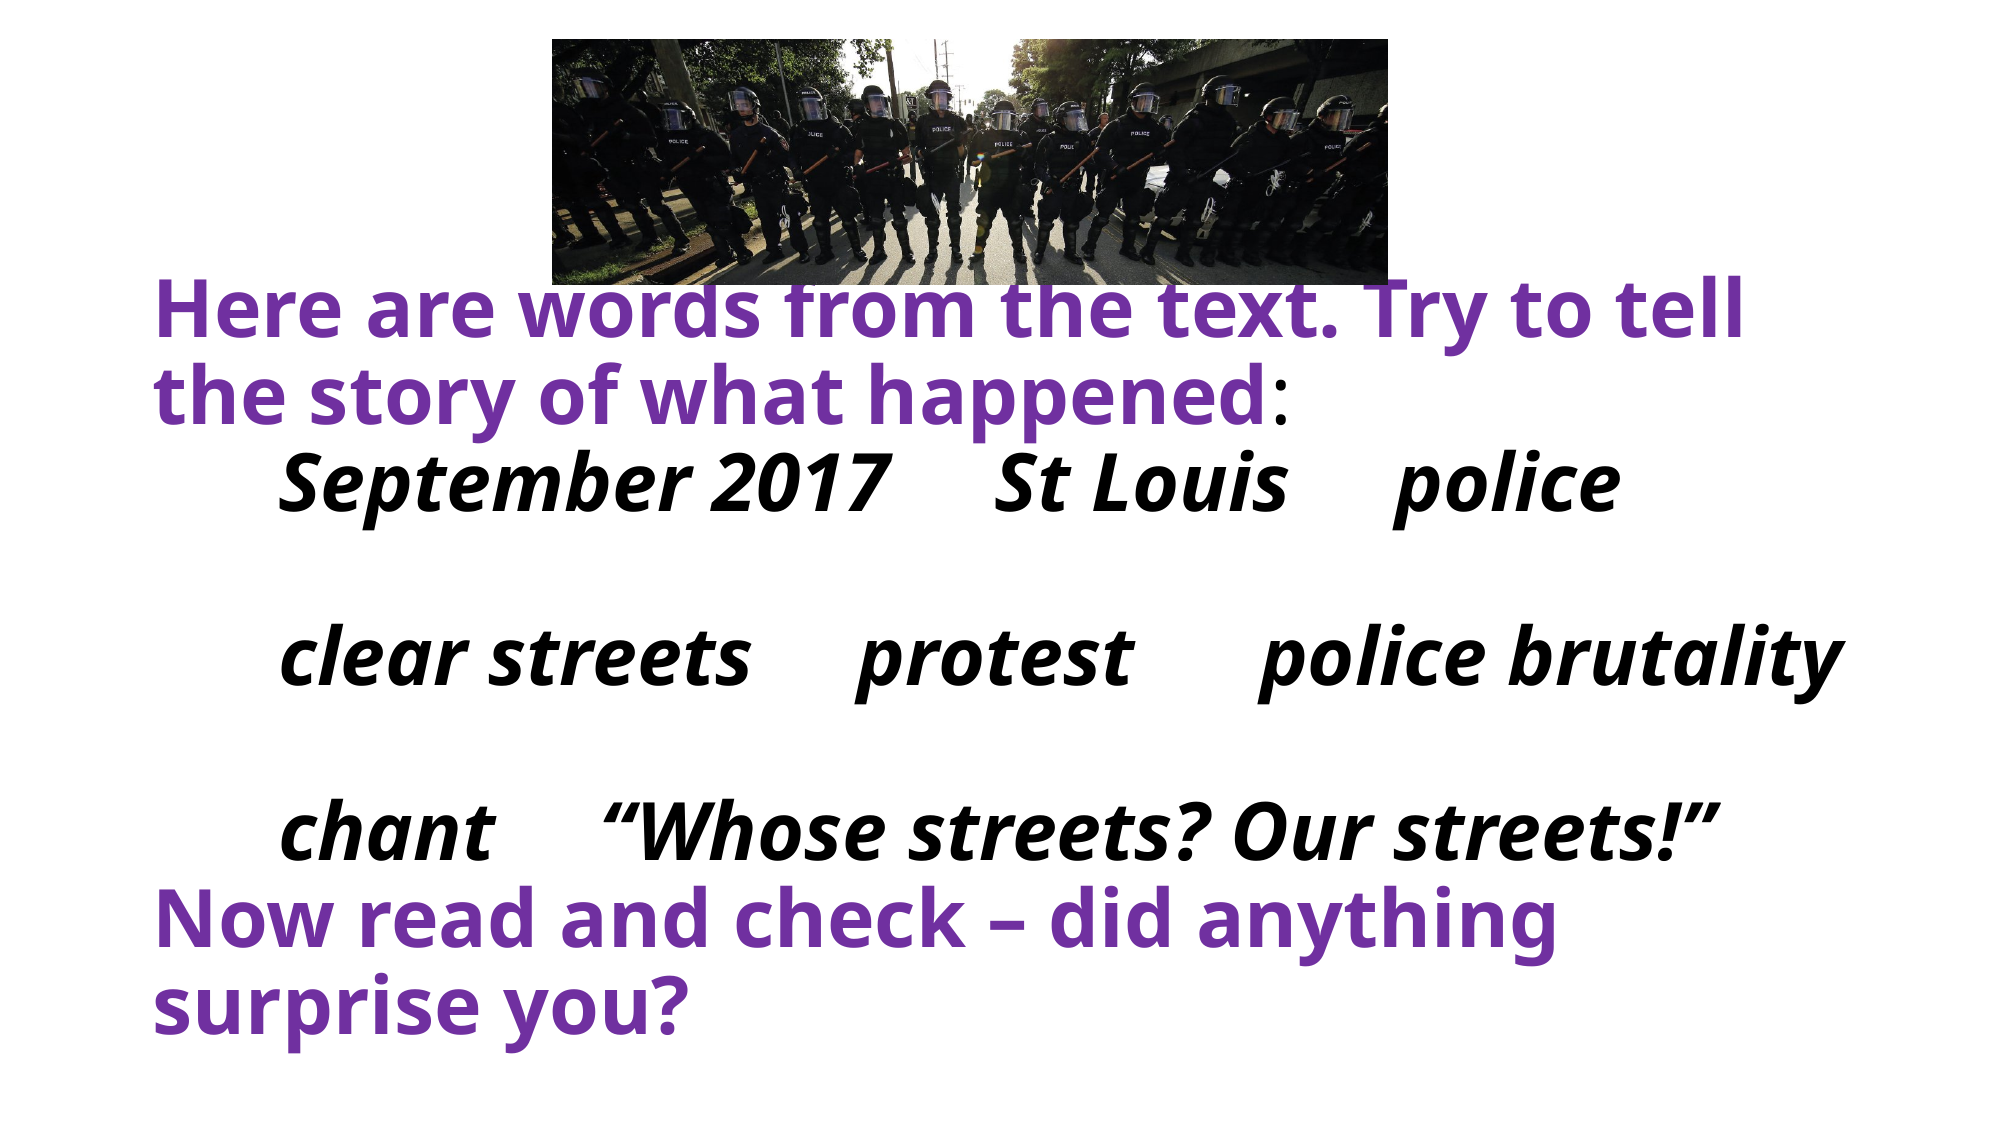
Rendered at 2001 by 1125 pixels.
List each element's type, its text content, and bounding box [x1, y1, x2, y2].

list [552, 39, 1388, 285]
title Here are words from the text. Try to tell the story of what happened: September 2017 St Louis police clear streets protest police brutality chant “Whose streets? Our streets!” Now read and check – did anything surprise you? [137, 59, 1863, 1086]
